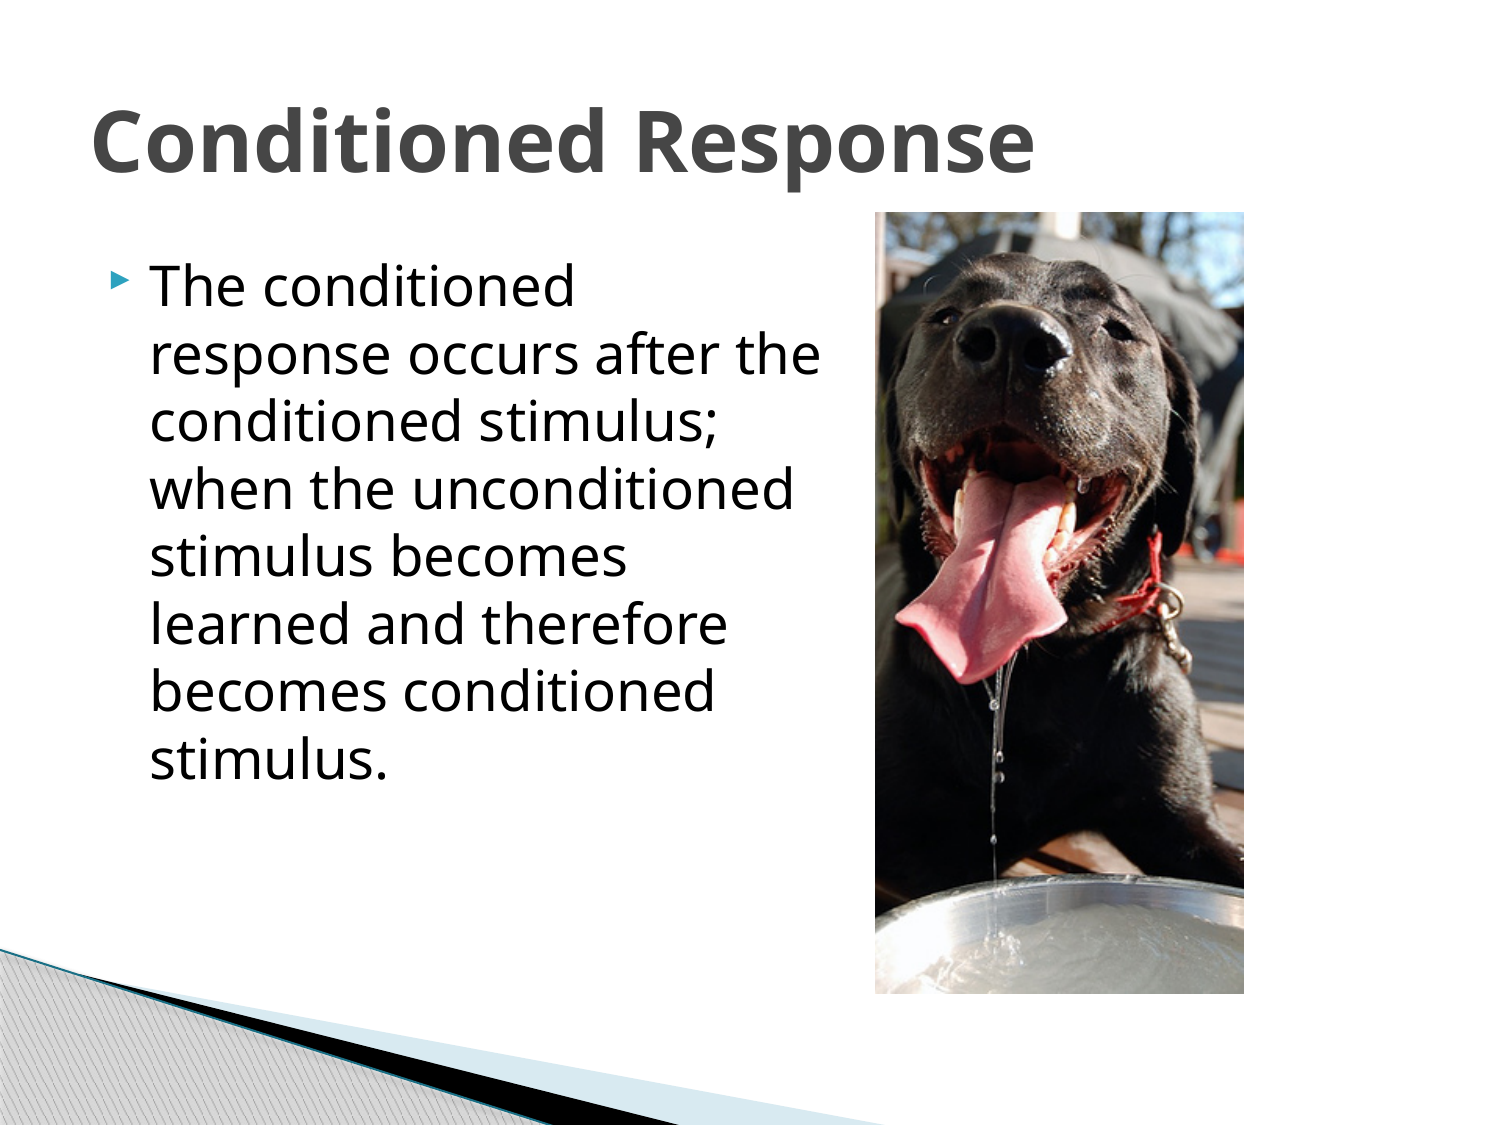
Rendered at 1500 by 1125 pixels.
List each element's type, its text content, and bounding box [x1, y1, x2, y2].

list The conditioned response occurs after the conditioned stimulus; when the unconditioned stimulus becomes learned and therefore becomes conditioned stimulus. [75, 243, 838, 1013]
picture [874, 212, 1244, 994]
title Conditioned Response [75, 45, 1425, 233]
